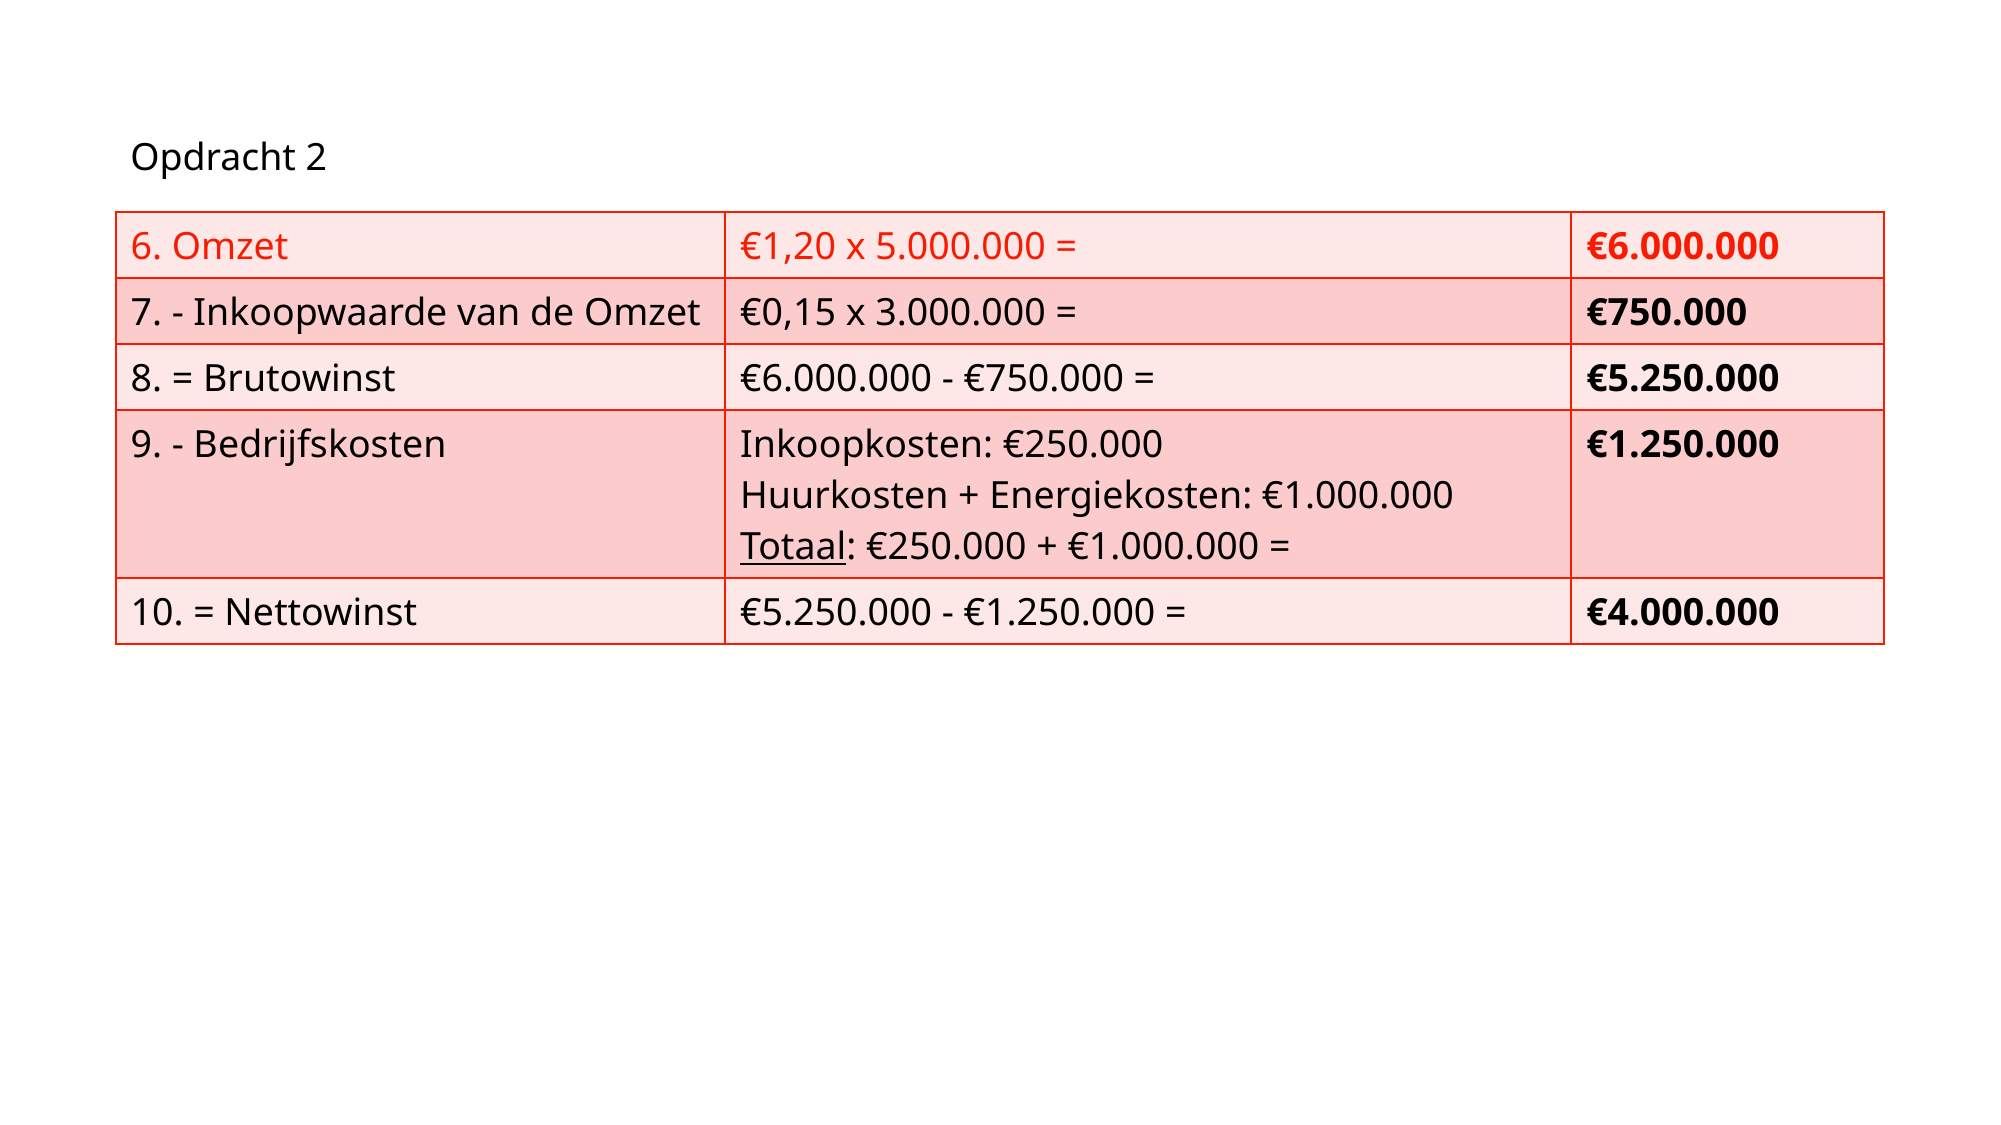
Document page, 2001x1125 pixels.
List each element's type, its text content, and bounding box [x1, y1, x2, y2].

text_box Opdracht 2 [115, 125, 668, 185]
table_cell 7. - Inkoopwaarde van de Omzet [117, 279, 724, 343]
table_cell €4.000.000 [1572, 579, 1883, 643]
table_cell €750.000 [1572, 279, 1883, 343]
table_cell €6.000.000 - €750.000 = [726, 345, 1570, 409]
table_header 6. Omzet [117, 213, 724, 277]
table_header €6.000.000 [1572, 213, 1883, 277]
table_cell Inkoopkosten: €250.000 Huurkosten + Energiekosten: €1.000.000 Totaal: €250.000 + €1.000.000 = [726, 411, 1570, 577]
table_cell 8. = Brutowinst [117, 345, 724, 409]
table_cell €5.250.000 [1572, 345, 1883, 409]
table_cell €1.250.000 [1572, 411, 1883, 577]
table_cell €5.250.000 - €1.250.000 = [726, 579, 1570, 643]
table_cell 10. = Nettowinst [117, 579, 724, 643]
table_cell 9. - Bedrijfskosten [117, 411, 724, 577]
table_cell €0,15 x 3.000.000 = [726, 279, 1570, 343]
table_header €1,20 x 5.000.000 = [726, 213, 1570, 277]
